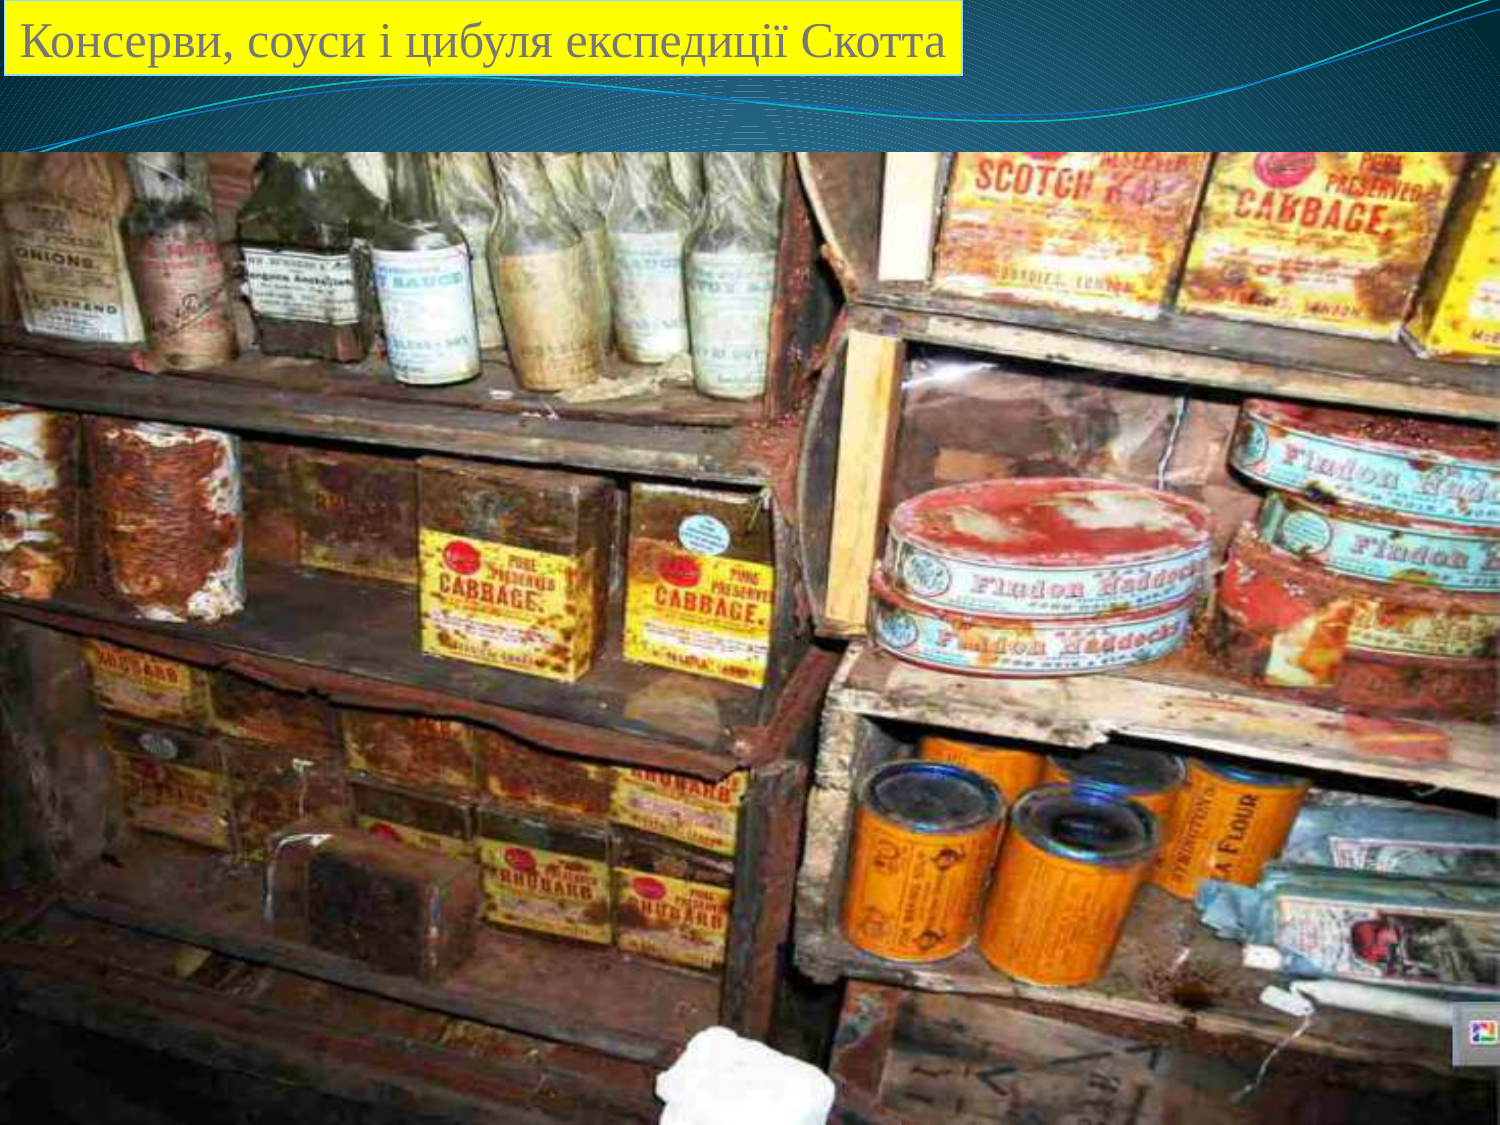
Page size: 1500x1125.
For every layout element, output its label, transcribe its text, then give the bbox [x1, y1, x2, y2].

text_box Консерви, соуси і цибуля експедиції Скотта [4, 0, 962, 76]
picture [0, 152, 1500, 1125]
